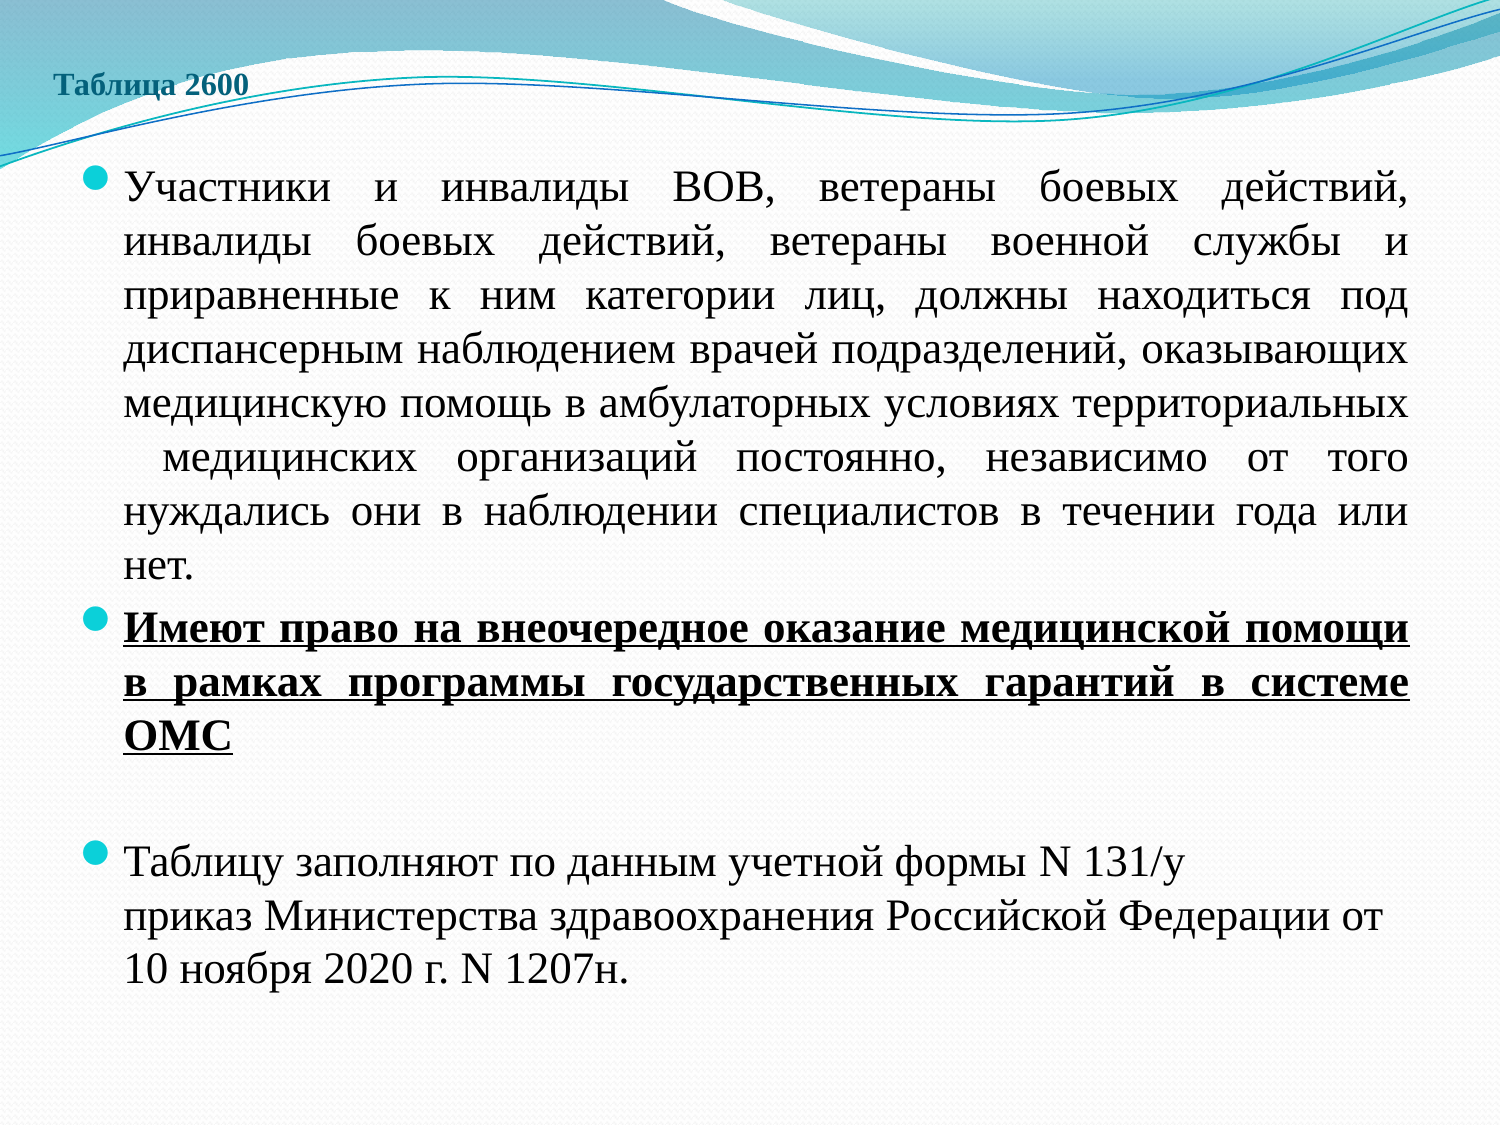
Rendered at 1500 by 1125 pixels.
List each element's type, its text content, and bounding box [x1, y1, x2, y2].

title Таблица 2600 [53, 54, 1415, 102]
list Участники и инвалиды ВОВ, ветераны боевых действий, инвалиды боевых действий, ветераны военной службы и приравненные к ним категории лиц, должны находиться под диспансерным наблюдением врачей подразделений, оказывающих медицинскую помощь в амбулаторных условиях территориальных медицинских организаций постоянно, независимо от того нуждались они в наблюдении специалистов в течении года или нет. Имеют право на внеочередное оказание медицинской помощи в рамках программы государственных гарантий в системе ОМС Таблицу заполняют по данным учетной формы N 131/у приказ Министерства здравоохранения Российской Федерации от 10 ноября 2020 г. N 1207н. [64, 149, 1425, 1005]
